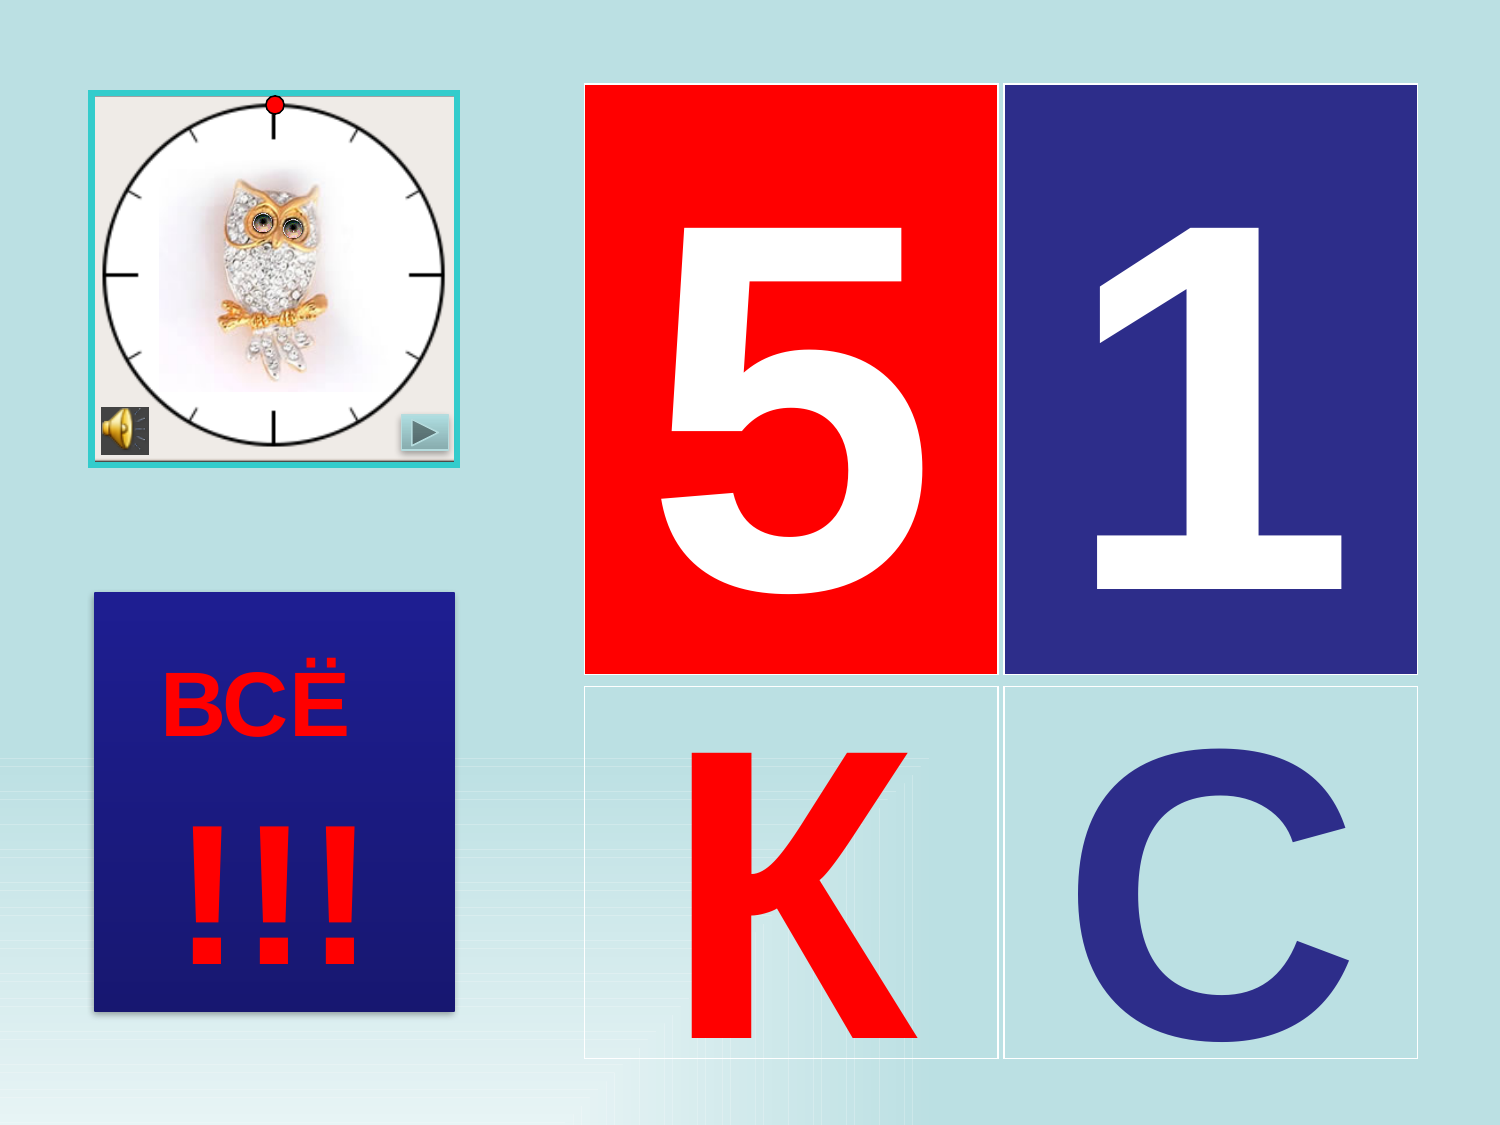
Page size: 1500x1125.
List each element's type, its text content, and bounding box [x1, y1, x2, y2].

picture [95, 96, 454, 462]
text_box 5 [584, 84, 999, 675]
text_box С [1004, 686, 1418, 1059]
text_box 1 [1004, 84, 1418, 675]
text_box К [584, 686, 998, 1059]
text_box ВСЁ !!! [94, 592, 455, 1012]
